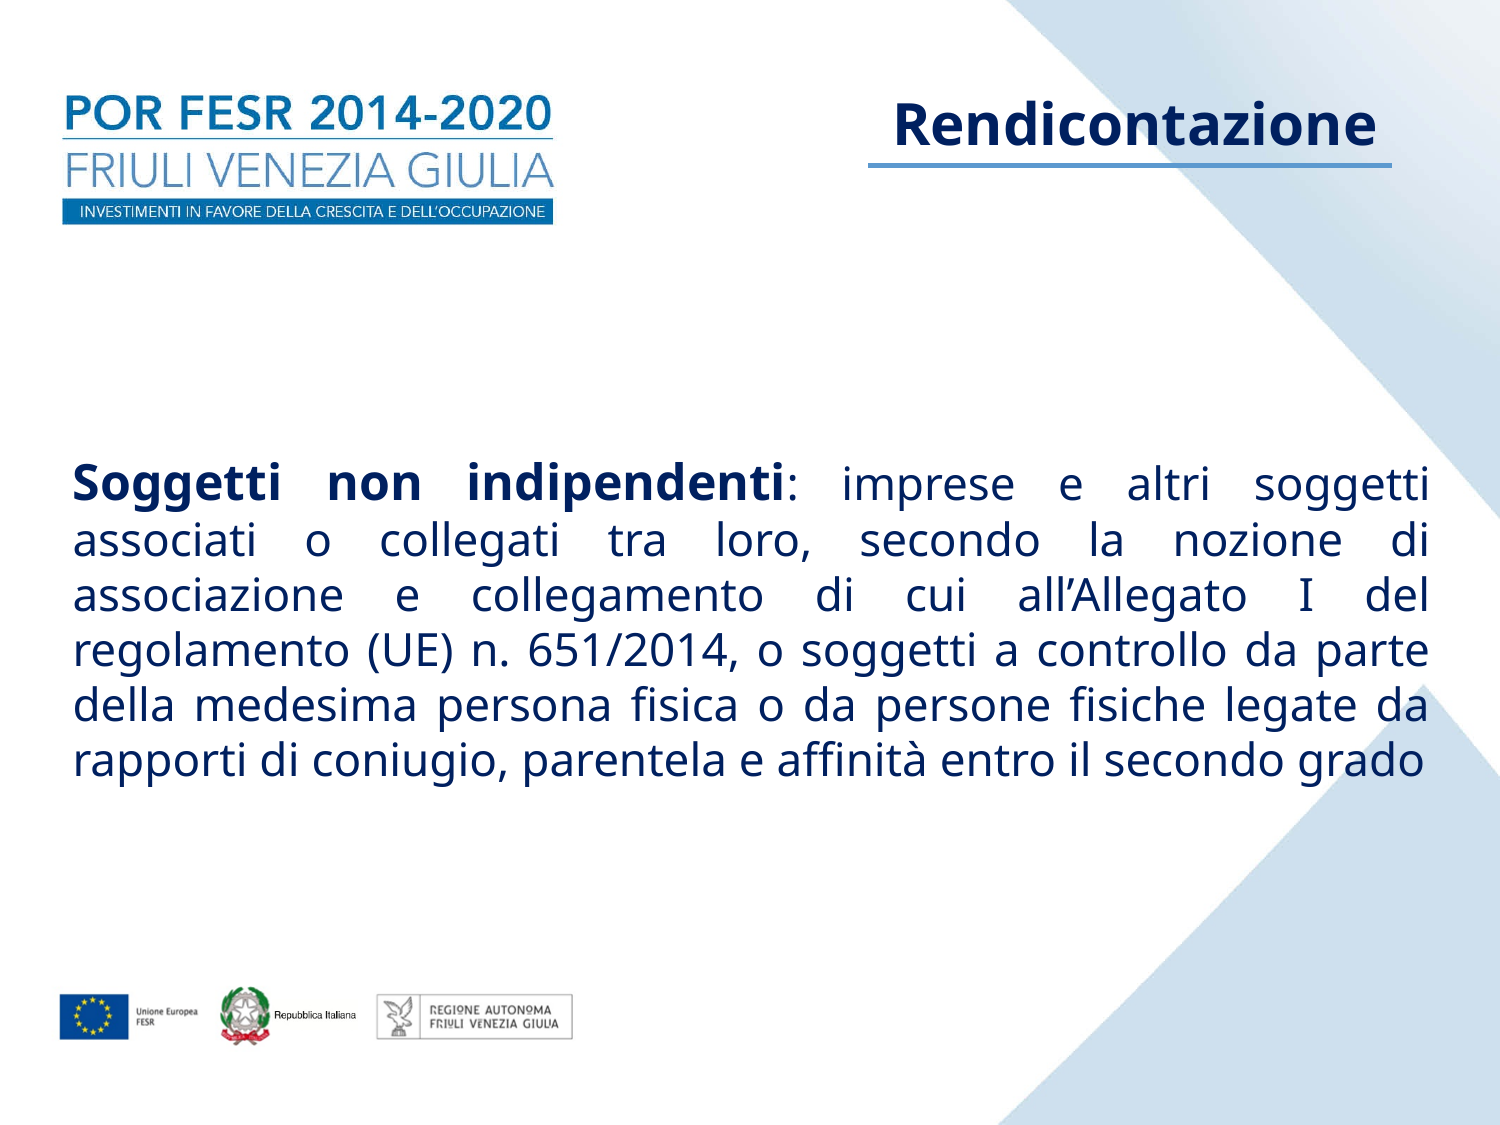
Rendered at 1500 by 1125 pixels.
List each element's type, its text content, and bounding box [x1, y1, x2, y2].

text_box Soggetti non indipendenti: imprese e altri soggetti associati o collegati tra loro, secondo la nozione di associazione e collegamento di cui all’Allegato I del regolamento (UE) n. 651/2014, o soggetti a controllo da parte della medesima persona fisica o da persone fisiche legate da rapporti di coniugio, parentela e affinità entro il secondo grado [72, 450, 1431, 770]
picture [0, 0, 1500, 1125]
text_box Rendicontazione [706, 79, 1393, 165]
